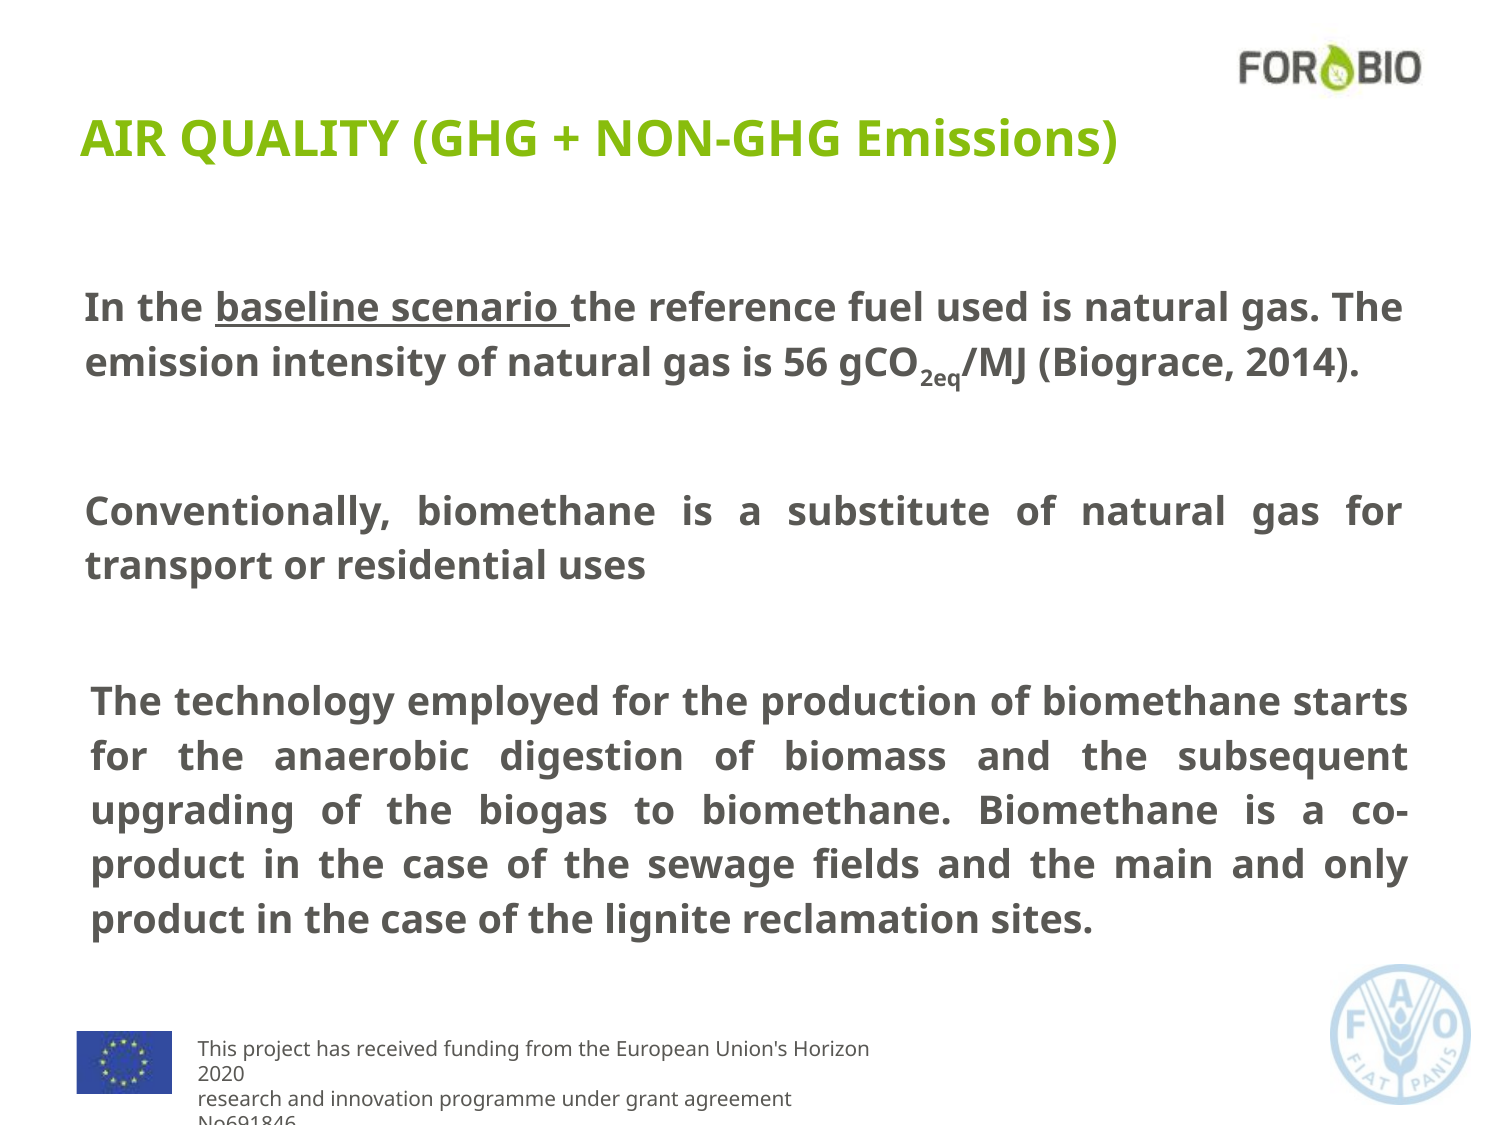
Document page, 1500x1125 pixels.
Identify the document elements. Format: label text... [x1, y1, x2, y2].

text_box Conventionally, biomethane is a substitute of natural gas for transport or residential uses [69, 471, 1420, 625]
picture [1187, 23, 1473, 114]
picture [76, 1031, 172, 1094]
text_box The technology employed for the production of biomethane starts for the anaerobic digestion of biomass and the subsequent upgrading of the biogas to biomethane. Biomethane is a co-product in the case of the sewage fields and the main and only product in the case of the lignite reclamation sites. [74, 661, 1425, 965]
title AIR QUALITY (GHG + NON-GHG Emissions) [64, 42, 1235, 231]
picture [1330, 963, 1471, 1105]
text_box In the baseline scenario the reference fuel used is natural gas. The emission intensity of natural gas is 56 gCO2eq/MJ (Biograce, 2014). [69, 267, 1420, 421]
